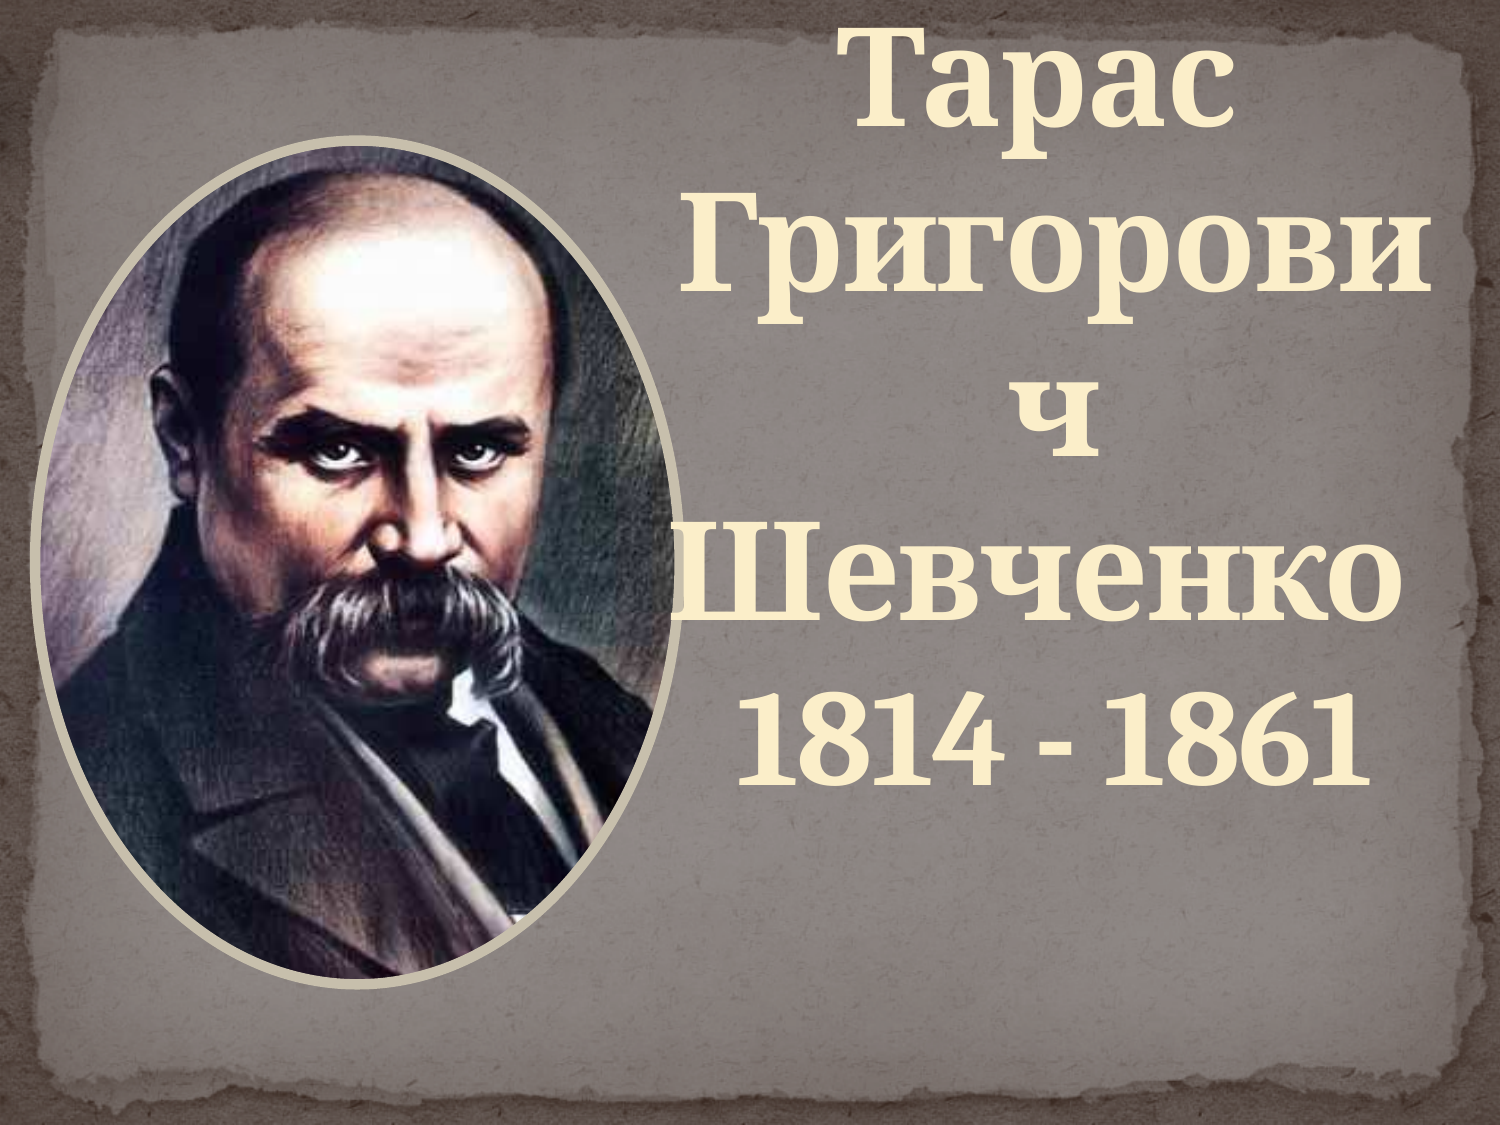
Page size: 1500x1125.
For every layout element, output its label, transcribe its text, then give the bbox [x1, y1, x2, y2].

title Тарас Григорович Шевченко 1814 - 1861 [632, 24, 1477, 926]
picture [34, 140, 680, 985]
